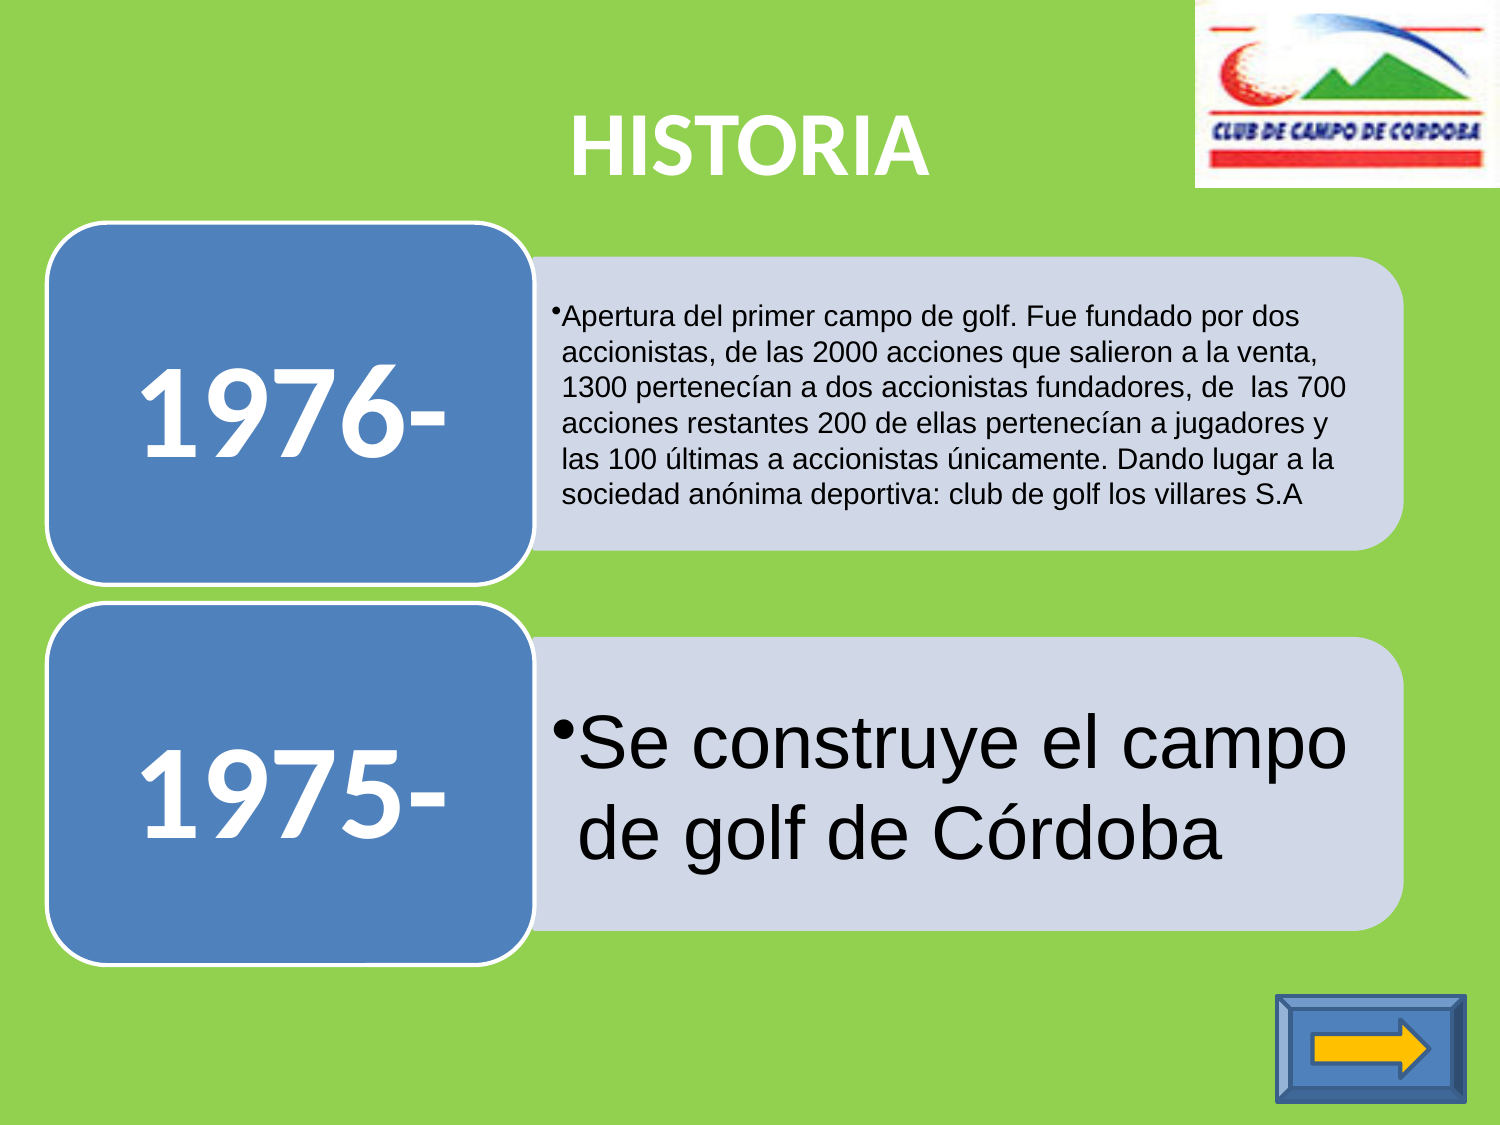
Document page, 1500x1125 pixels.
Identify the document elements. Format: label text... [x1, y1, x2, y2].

title HISTORIA [74, 44, 1426, 233]
text_box [1310, 1017, 1432, 1080]
picture [1195, 0, 1500, 188]
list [46, 222, 1402, 966]
text_box [1275, 994, 1467, 1104]
